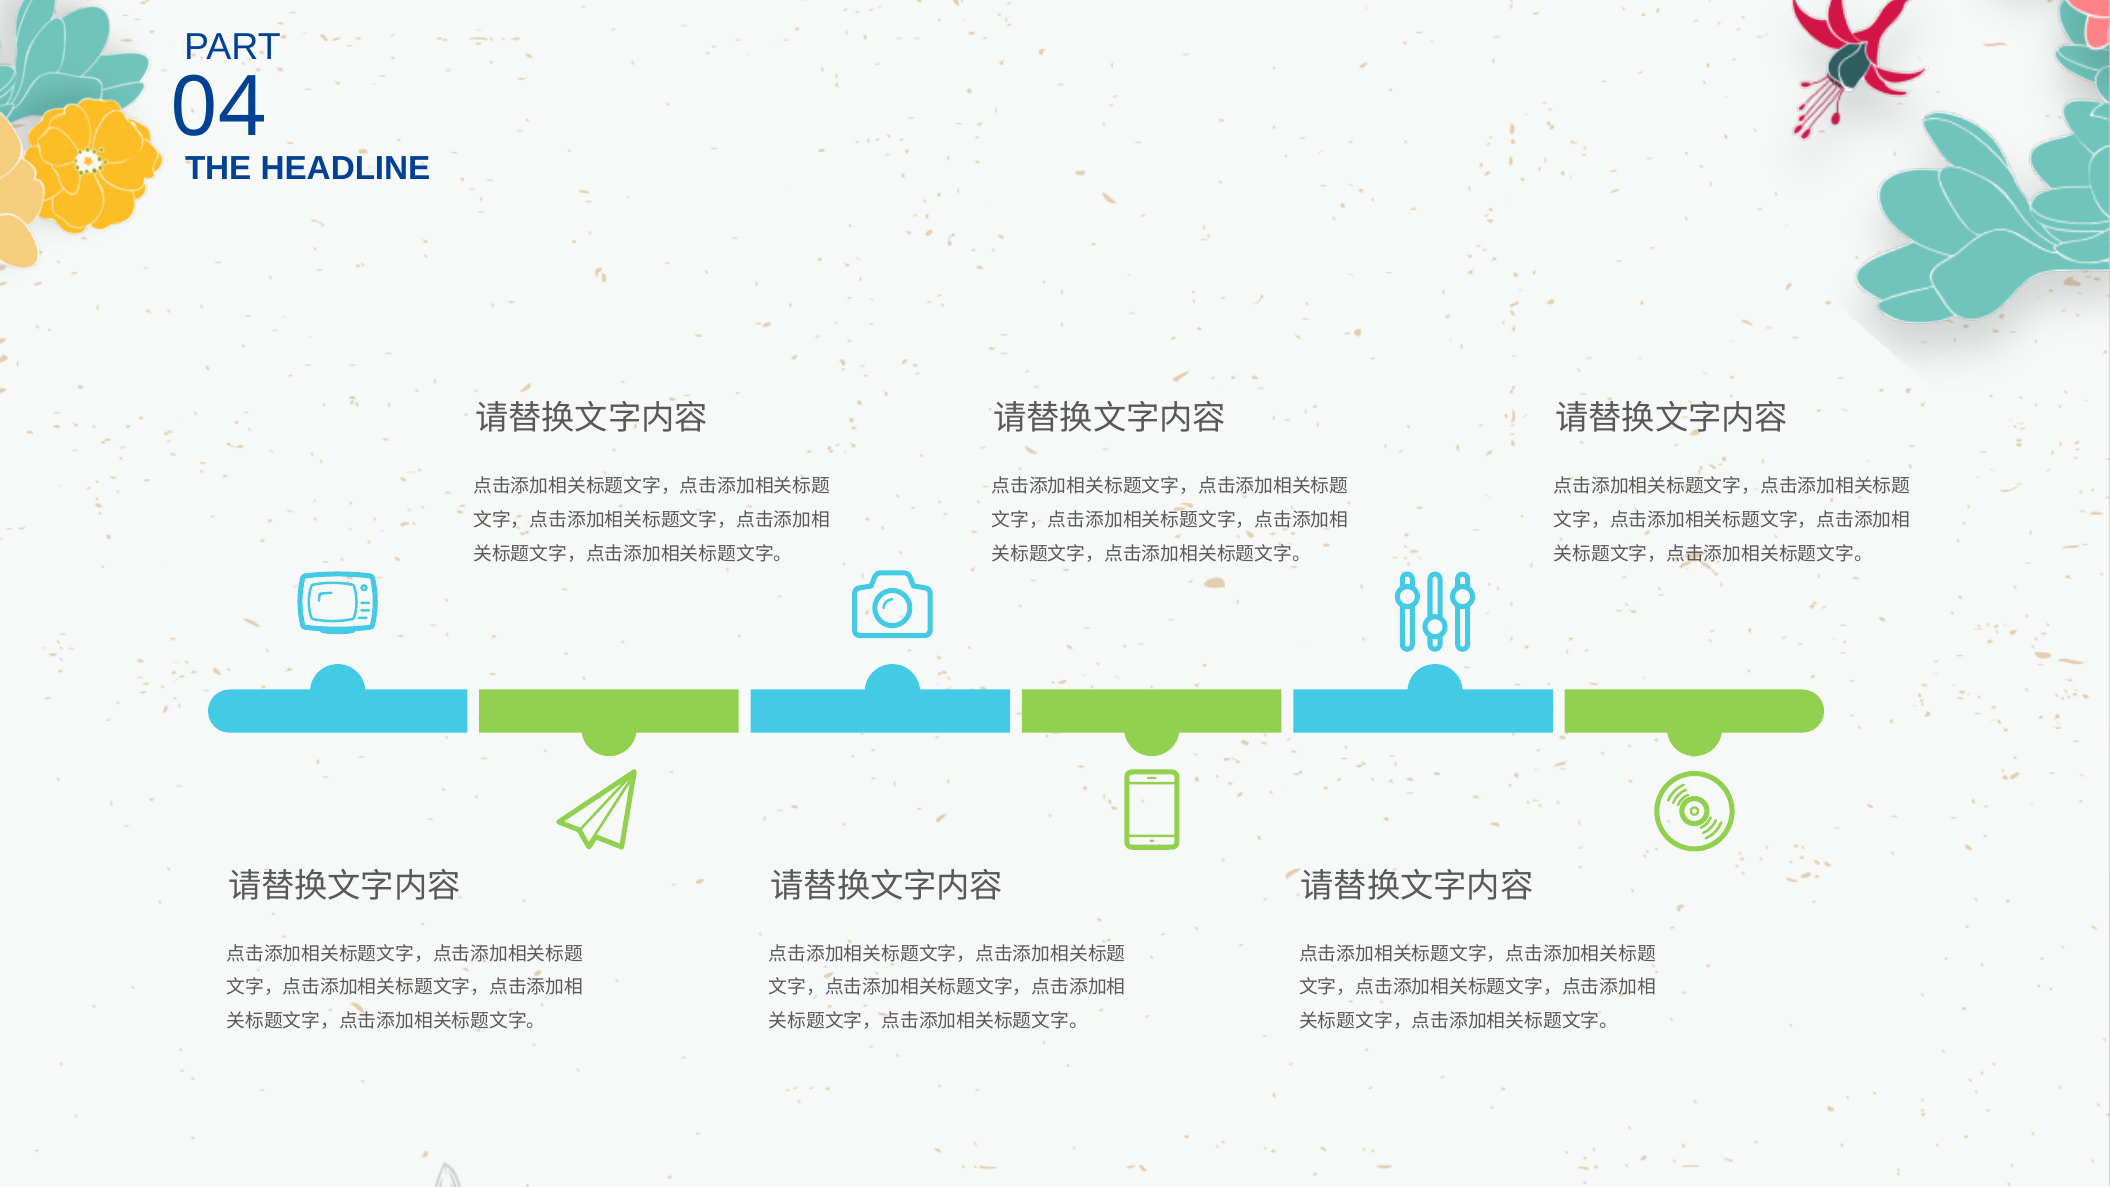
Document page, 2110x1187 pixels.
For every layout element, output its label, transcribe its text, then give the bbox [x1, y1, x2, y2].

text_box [1564, 689, 1825, 757]
text_box PART [169, 14, 296, 75]
text_box 请替换文字内容 [213, 856, 476, 912]
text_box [1021, 689, 1282, 757]
text_box 点击添加相关标题文字，点击添加相关标题文字，点击添加相关标题文字，点击添加相关标题文字，点击添加相关标题文字。 [1284, 922, 1672, 1039]
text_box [1124, 769, 1180, 850]
text_box 请替换文字内容 [1540, 388, 1804, 444]
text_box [207, 664, 468, 733]
text_box 04 [156, 44, 281, 159]
text_box 点击添加相关标题文字，点击添加相关标题文字，点击添加相关标题文字，点击添加相关标题文字，点击添加相关标题文字。 [211, 922, 599, 1039]
text_box 点击添加相关标题文字，点击添加相关标题文字，点击添加相关标题文字，点击添加相关标题文字，点击添加相关标题文字。 [1538, 455, 1927, 571]
picture [1518, 0, 2110, 494]
text_box 请替换文字内容 [755, 856, 1019, 912]
text_box [556, 769, 637, 850]
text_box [479, 689, 739, 757]
text_box 请替换文字内容 [978, 388, 1242, 444]
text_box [1654, 770, 1735, 852]
text_box 点击添加相关标题文字，点击添加相关标题文字，点击添加相关标题文字，点击添加相关标题文字，点击添加相关标题文字。 [976, 455, 1364, 571]
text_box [852, 570, 933, 639]
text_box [1293, 664, 1553, 733]
picture [0, 0, 2110, 1187]
text_box 点击添加相关标题文字，点击添加相关标题文字，点击添加相关标题文字，点击添加相关标题文字，点击添加相关标题文字。 [458, 455, 846, 571]
text_box THE HEADLINE [170, 138, 446, 194]
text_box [1394, 571, 1476, 652]
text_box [297, 571, 378, 635]
text_box 请替换文字内容 [1286, 856, 1549, 912]
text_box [750, 664, 1011, 733]
text_box 点击添加相关标题文字，点击添加相关标题文字，点击添加相关标题文字，点击添加相关标题文字，点击添加相关标题文字。 [754, 922, 1142, 1039]
text_box 请替换文字内容 [460, 388, 723, 444]
